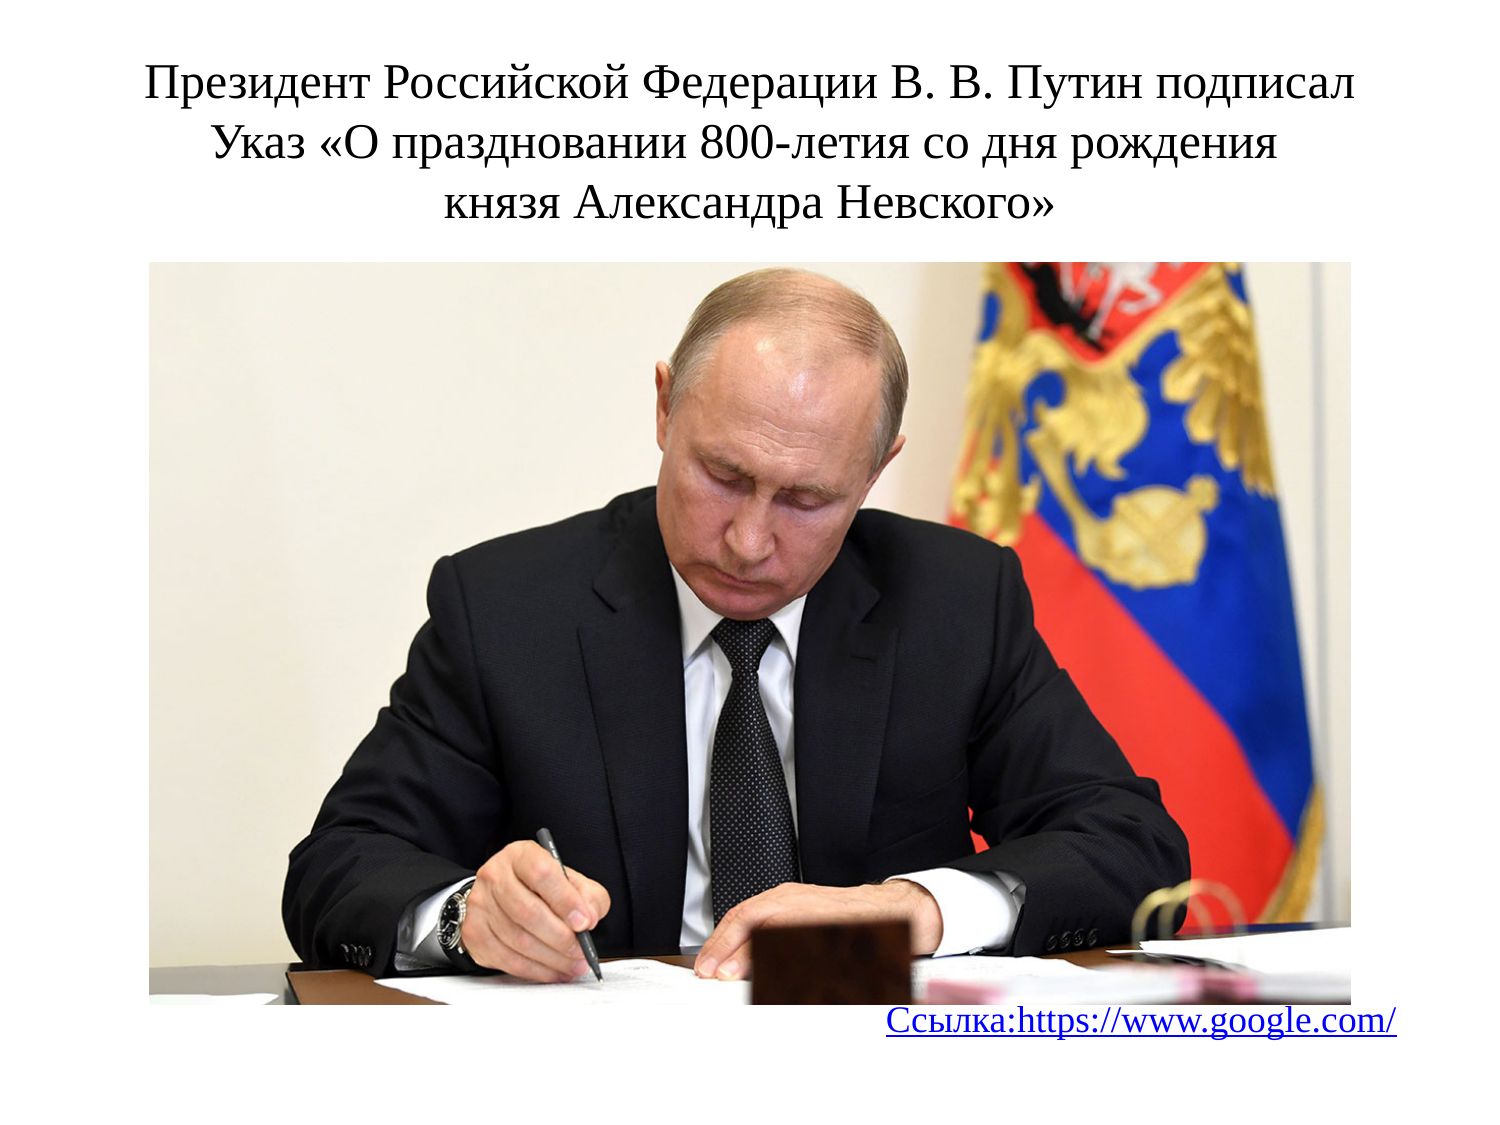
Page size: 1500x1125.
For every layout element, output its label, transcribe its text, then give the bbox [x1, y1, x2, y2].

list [149, 262, 1351, 1006]
title Президент Российской Федерации В. В. Путин подписал Указ «О праздновании 800-летия со дня рождения князя Александра Невского» [75, 45, 1425, 233]
text_box Ссылка:https://www.google.com/ [534, 987, 1412, 1093]
